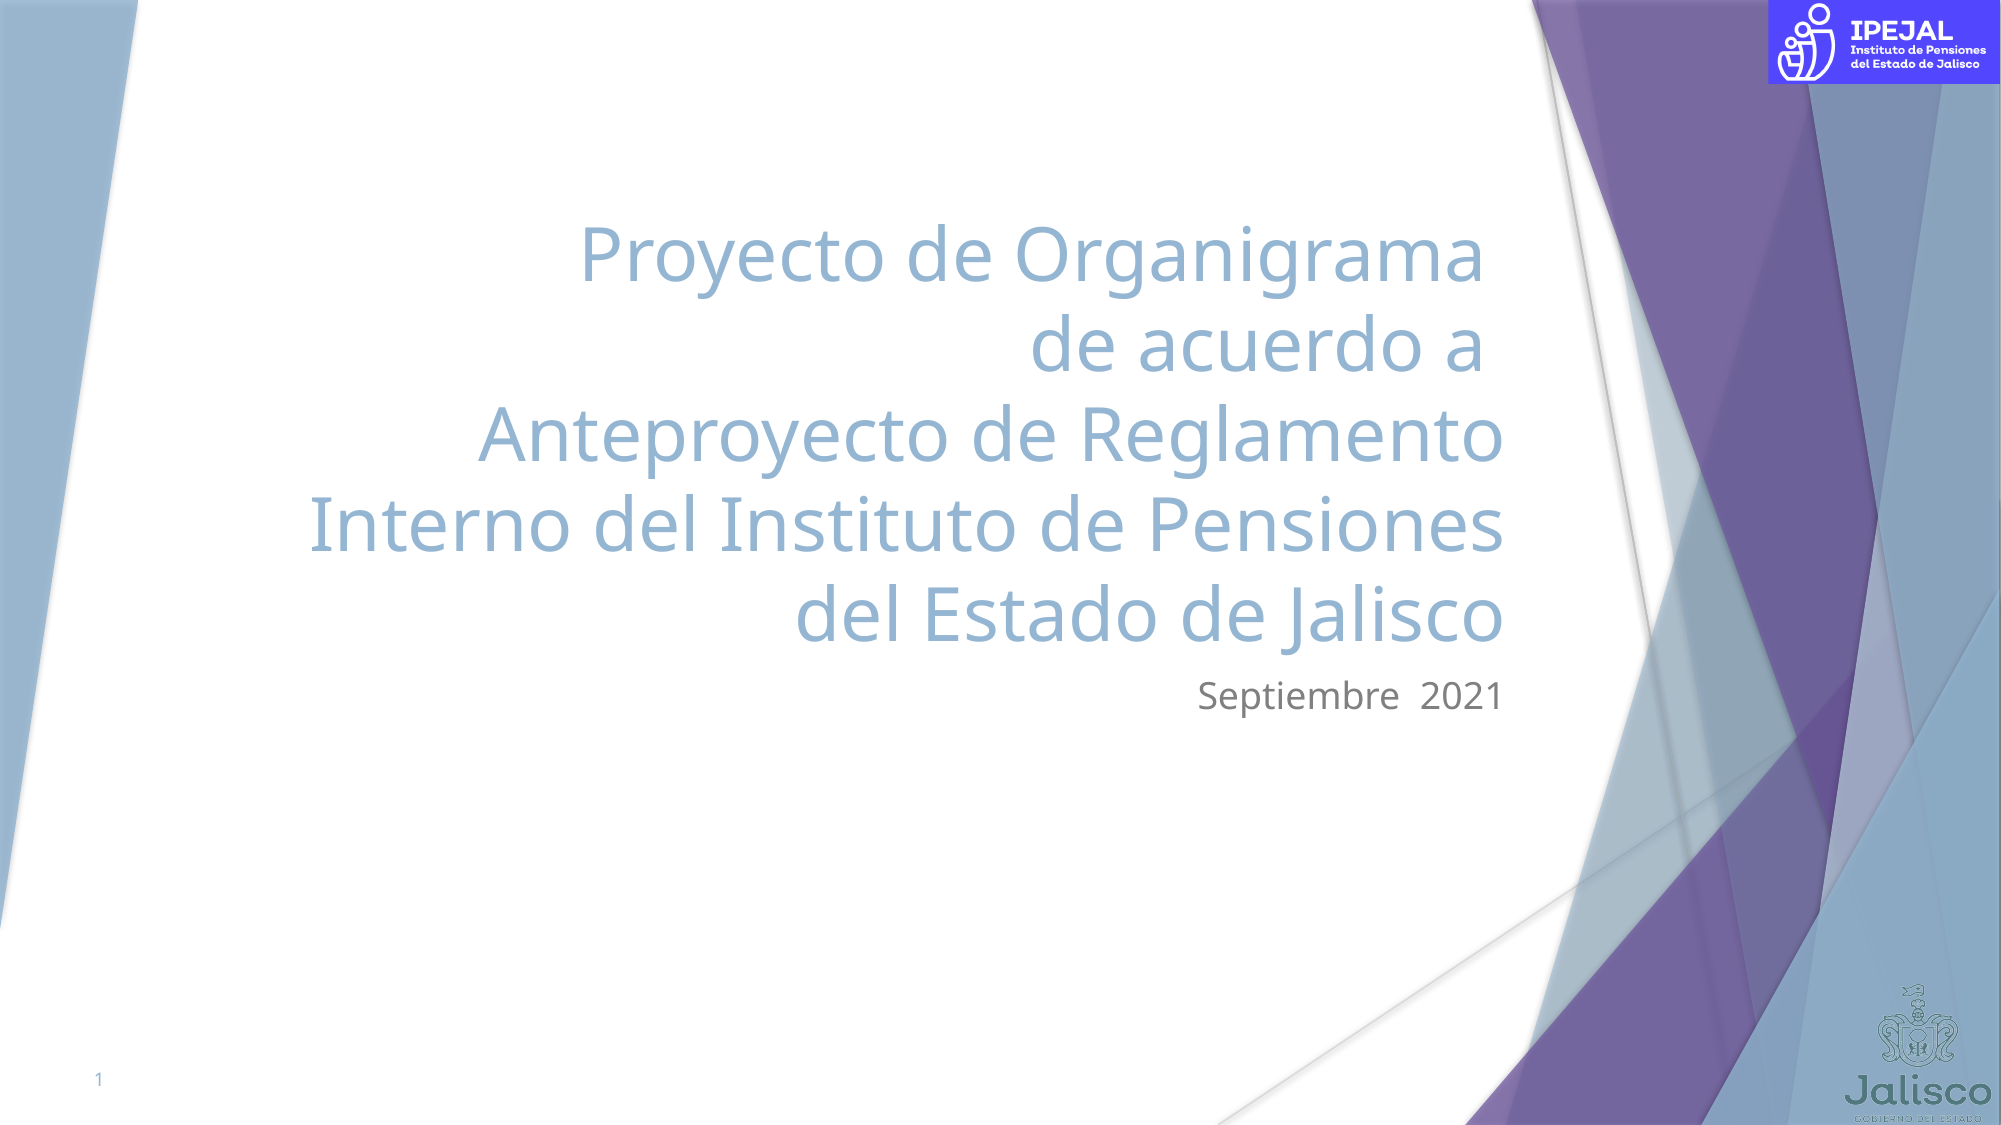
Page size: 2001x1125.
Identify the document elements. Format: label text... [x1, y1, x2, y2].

title Proyecto de Organigrama de acuerdo a Anteproyecto de Reglamento Interno del Instituto de Pensiones del Estado de Jalisco [247, 394, 1522, 664]
subtitle Septiembre 2021 [247, 664, 1522, 845]
picture [1839, 981, 1998, 1125]
picture [1768, 0, 2000, 84]
text_box 1 [7, 1050, 120, 1111]
